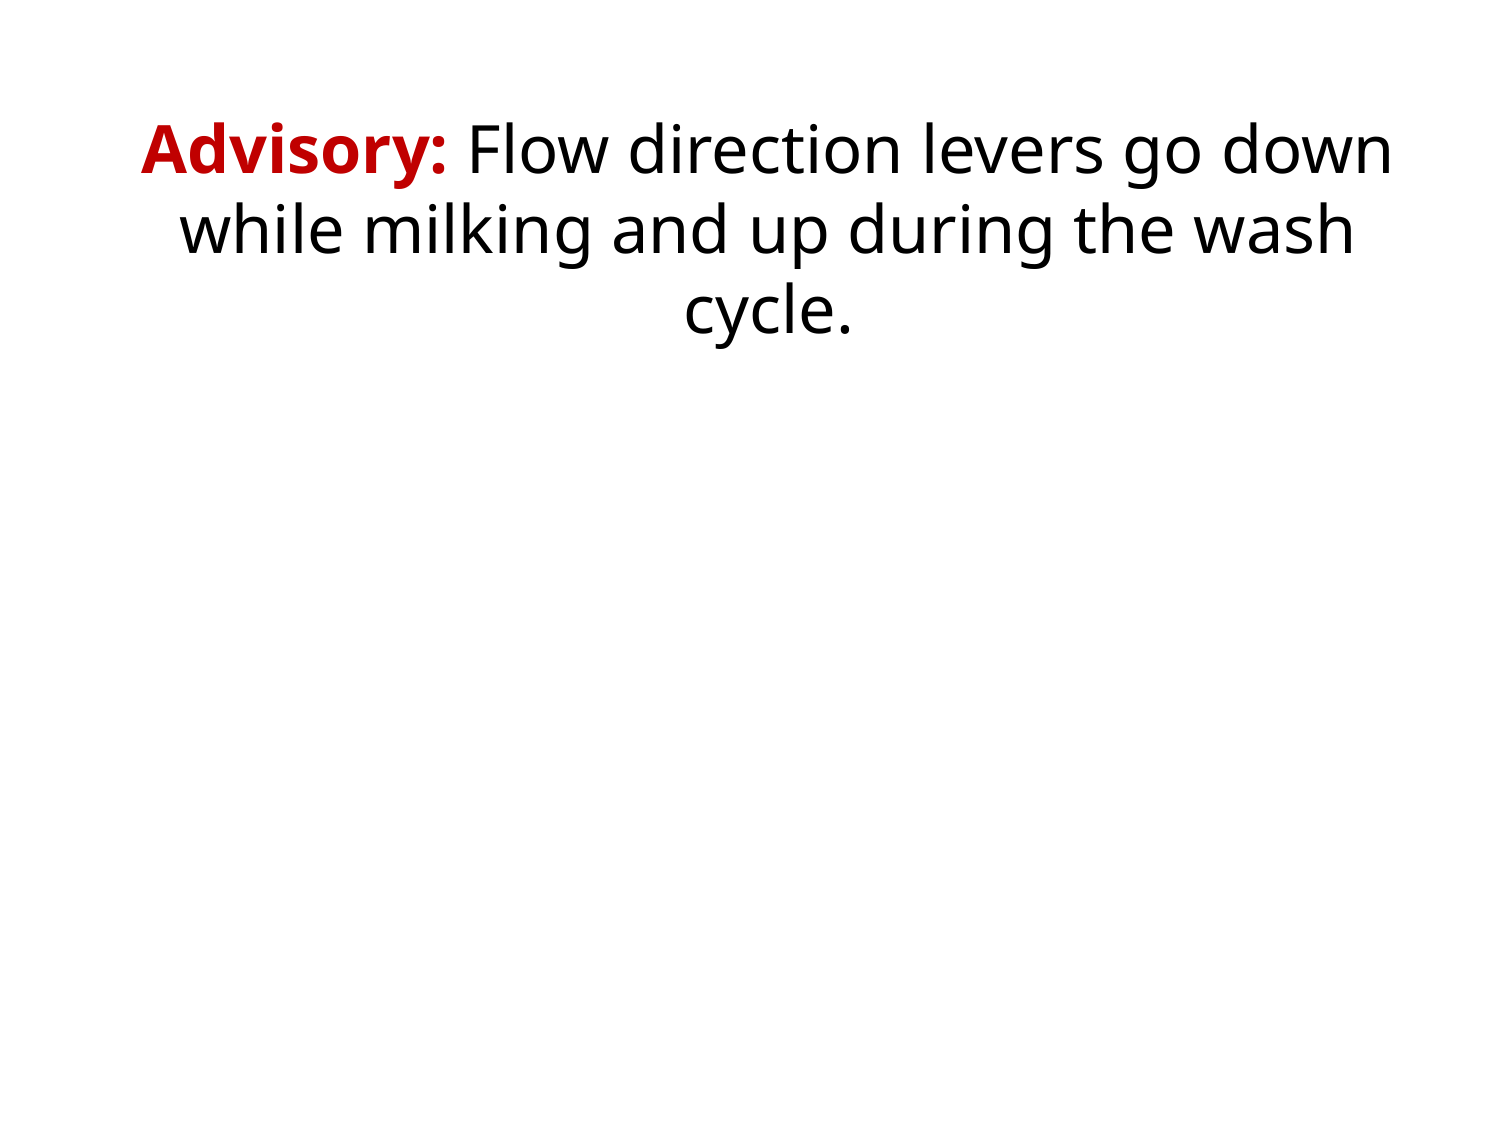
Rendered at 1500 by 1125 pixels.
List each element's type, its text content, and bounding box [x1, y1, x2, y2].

text_box Advisory: Flow direction levers go down while milking and up during the wash cycle. [112, 99, 1425, 355]
